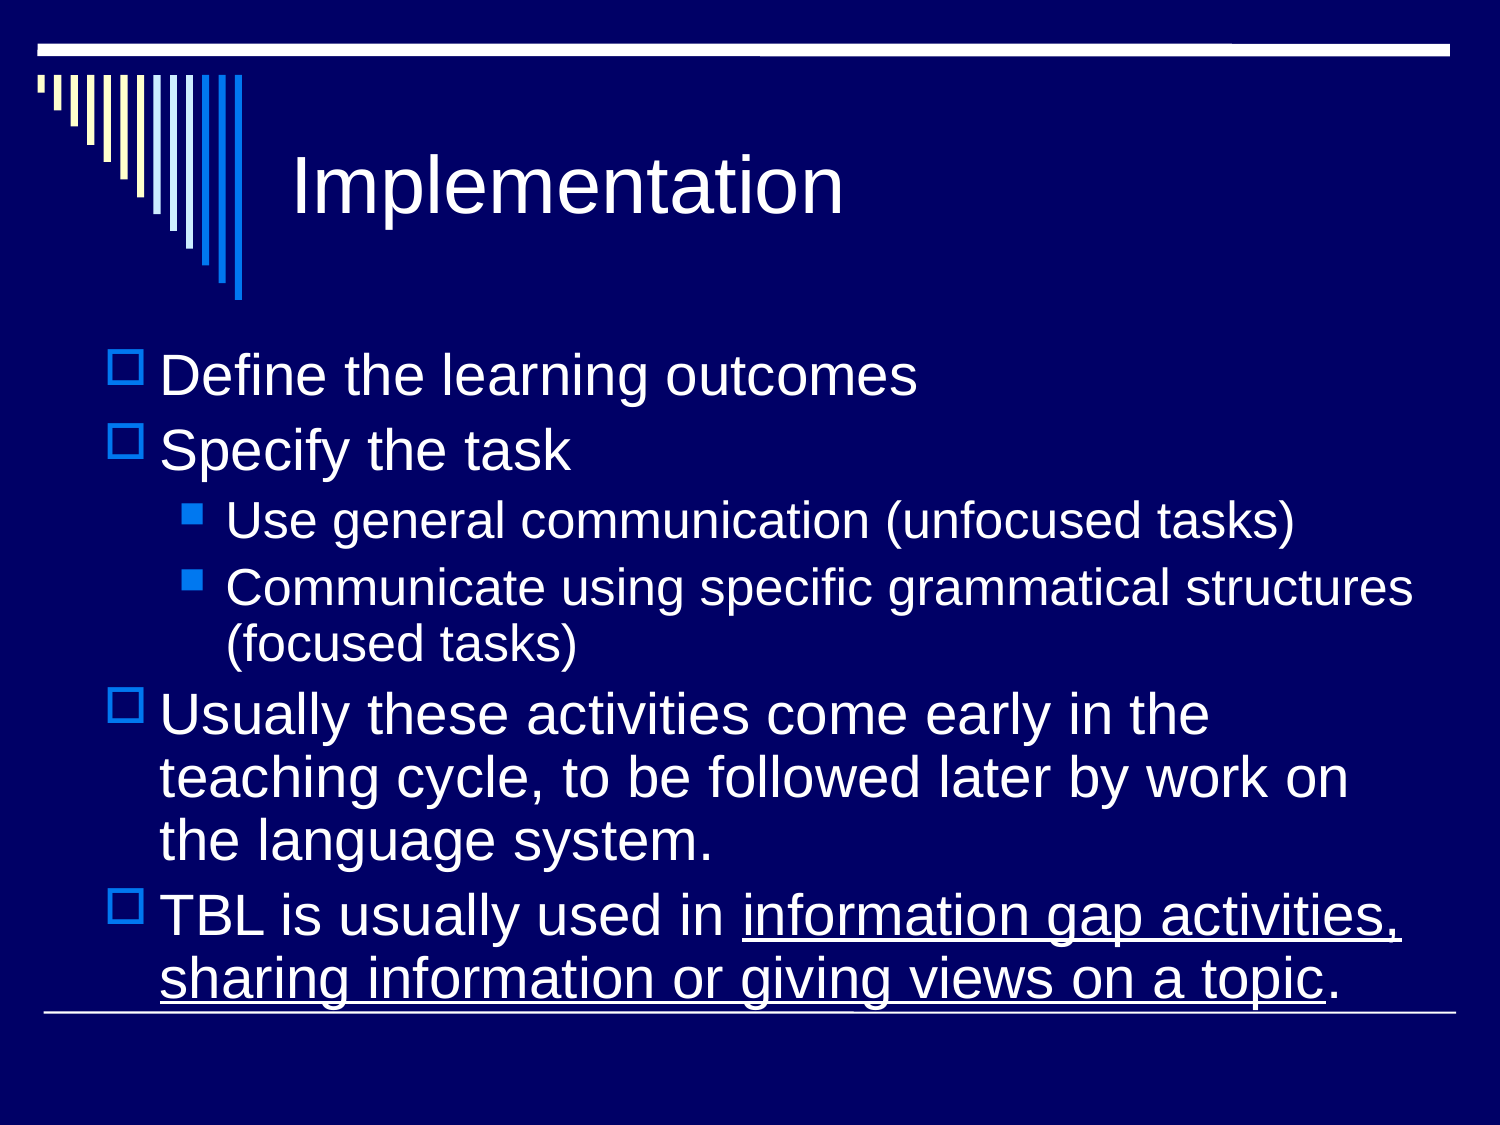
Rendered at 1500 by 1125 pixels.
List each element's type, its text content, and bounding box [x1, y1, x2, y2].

title Implementation [274, 74, 1426, 288]
list Define the learning outcomes Specify the task Use general communication (unfocused tasks) Communicate using specific grammatical structures (focused tasks) Usually these activities come early in the teaching cycle, to be followed later by work on the language system. TBL is usually used in information gap activities, sharing information or giving views on a topic. [88, 337, 1439, 1081]
